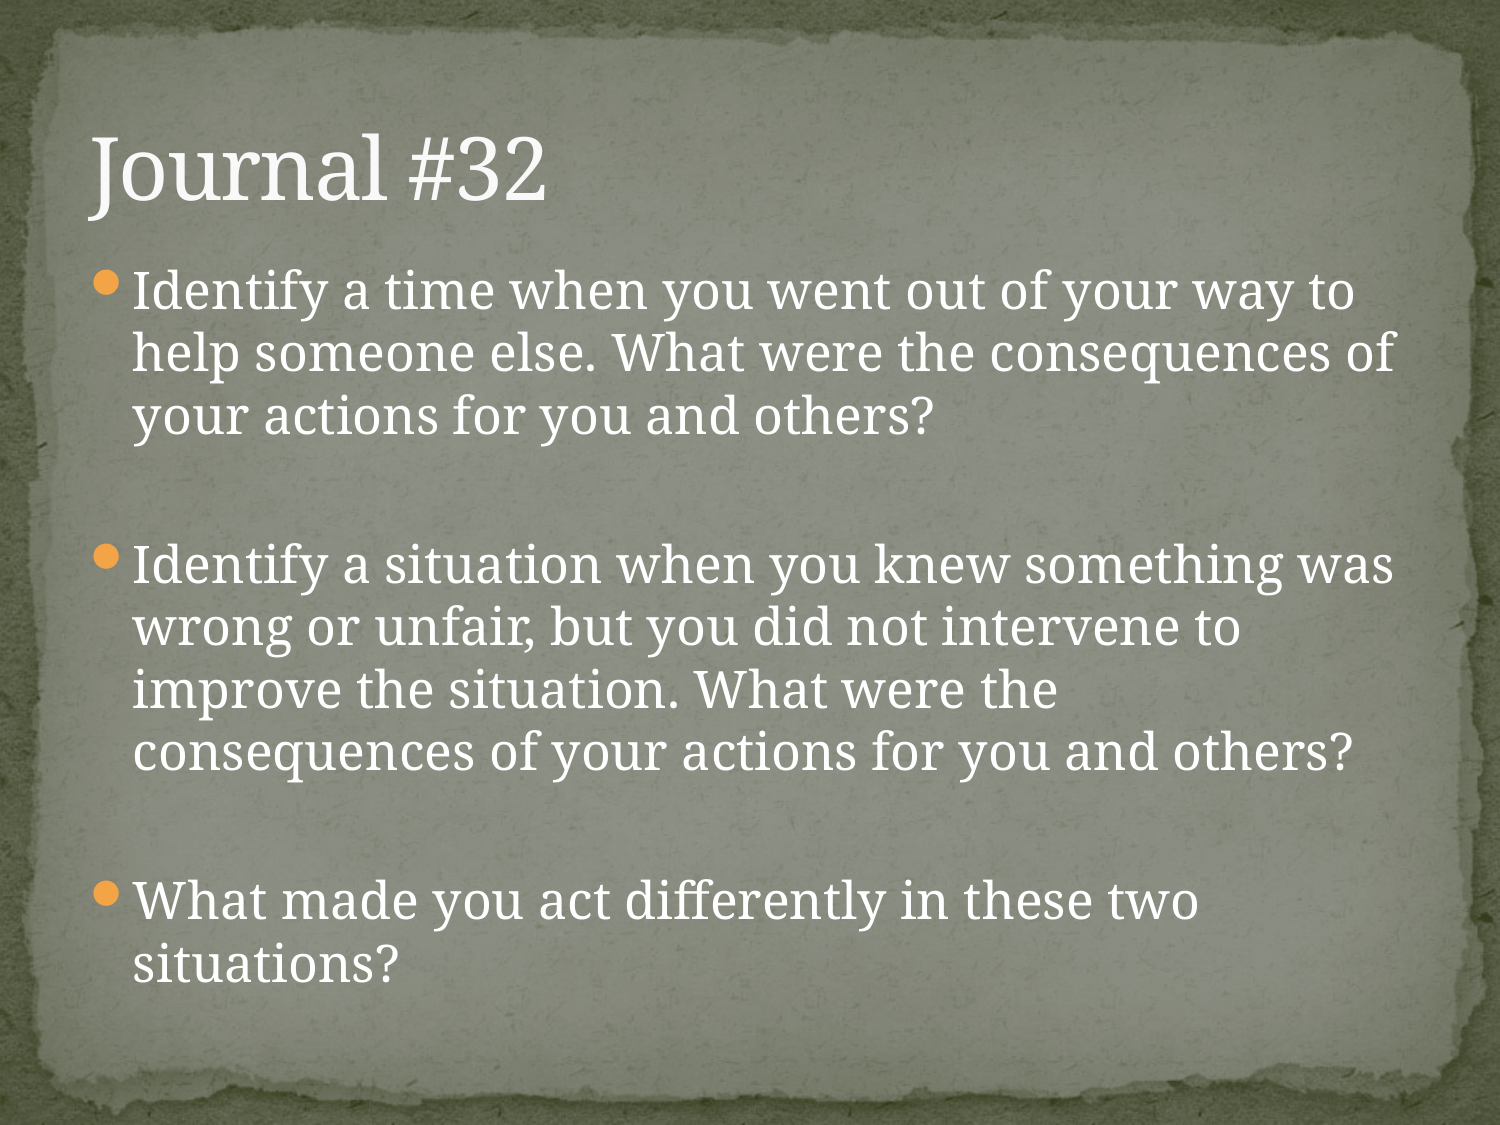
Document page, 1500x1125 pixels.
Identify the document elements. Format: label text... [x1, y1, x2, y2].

list Identify a time when you went out of your way to help someone else. What were the consequences of your actions for you and others? Identify a situation when you knew something was wrong or unfair, but you did not intervene to improve the situation. What were the consequences of your actions for you and others? What made you act differently in these two situations? [75, 249, 1425, 1000]
title Journal #32 [74, 24, 1425, 225]
